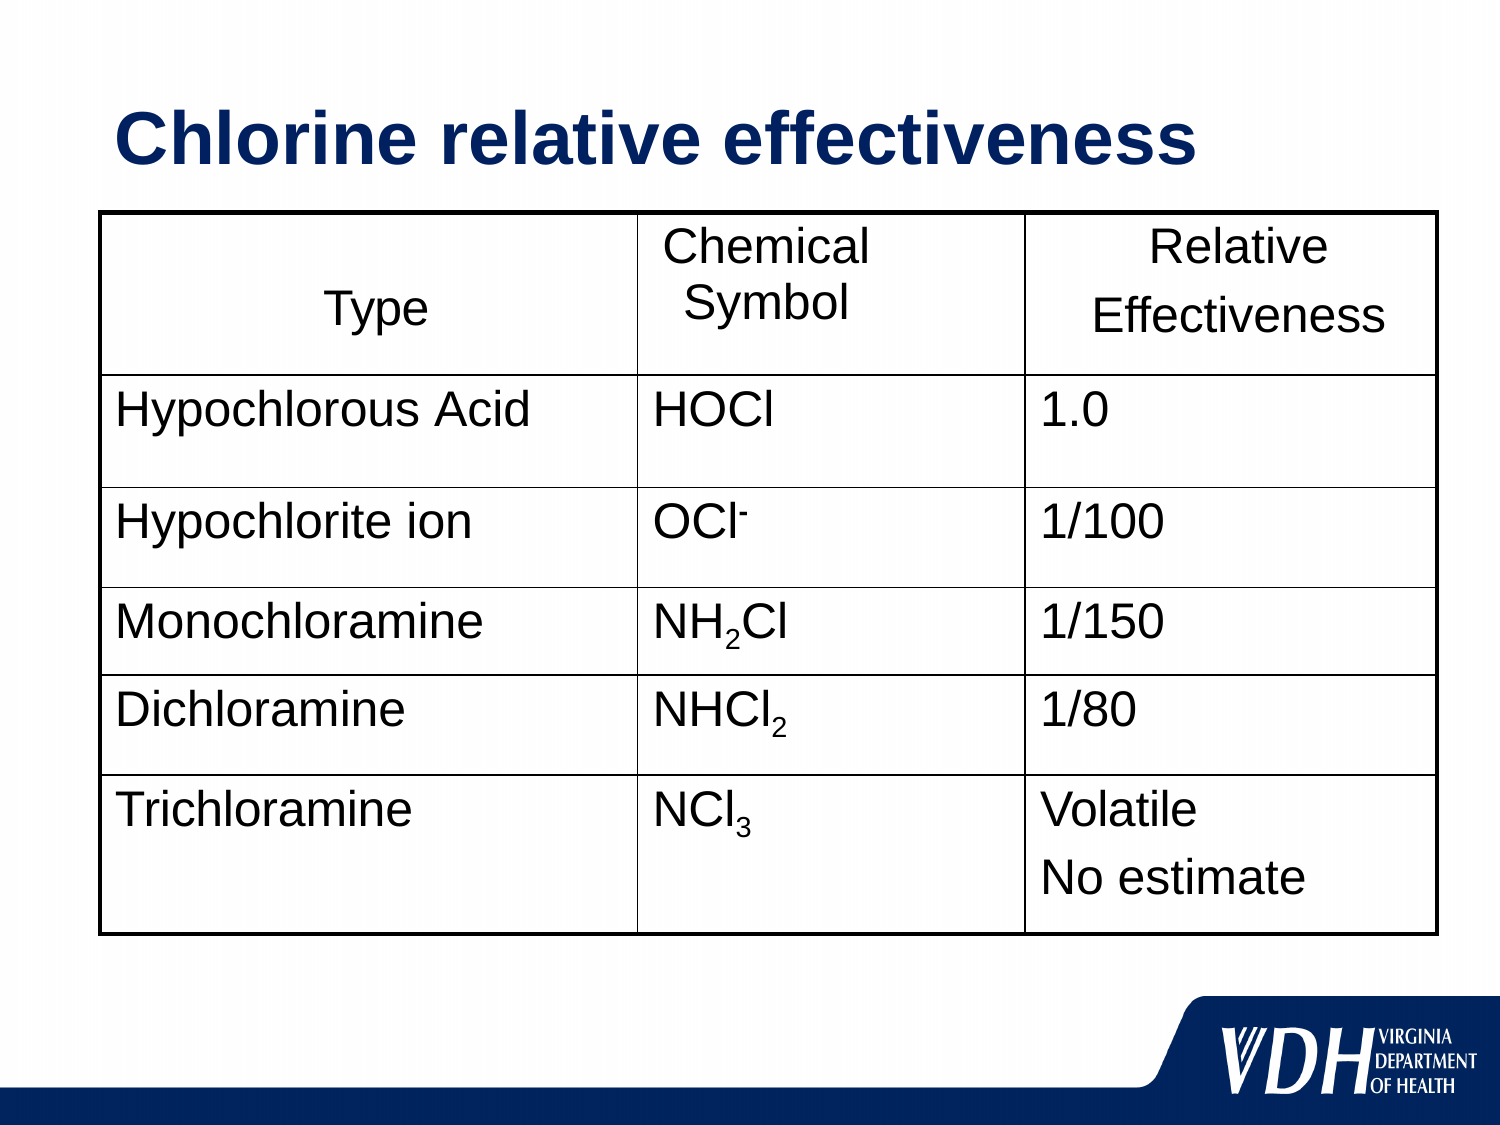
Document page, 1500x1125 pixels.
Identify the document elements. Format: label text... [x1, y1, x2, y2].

table_cell 1/150 [1026, 588, 1435, 674]
table_cell HOCl [638, 376, 1024, 487]
table_header Type [102, 215, 637, 374]
table_cell 1/100 [1026, 488, 1435, 587]
table_cell 1/80 [1026, 676, 1435, 774]
table_cell Monochloramine [102, 588, 637, 674]
table_header Relative Effectiveness [1026, 215, 1435, 374]
table_cell NHCl2 [638, 676, 1024, 774]
table_cell Volatile No estimate [1026, 776, 1435, 932]
table_cell 1.0 [1026, 376, 1435, 487]
text_box Chlorine relative effectiveness [100, 82, 1214, 188]
table_header Chemical Symbol [638, 215, 1024, 374]
table_cell Trichloramine [102, 776, 637, 932]
table_cell Hypochlorous Acid [102, 376, 637, 487]
table_cell Hypochlorite ion [102, 488, 637, 587]
table_cell Dichloramine [102, 676, 637, 774]
table_cell NH2Cl [638, 588, 1024, 674]
picture [0, 0, 1500, 1125]
table_cell OCl- [638, 488, 1024, 587]
table_cell NCl3 [638, 776, 1024, 932]
